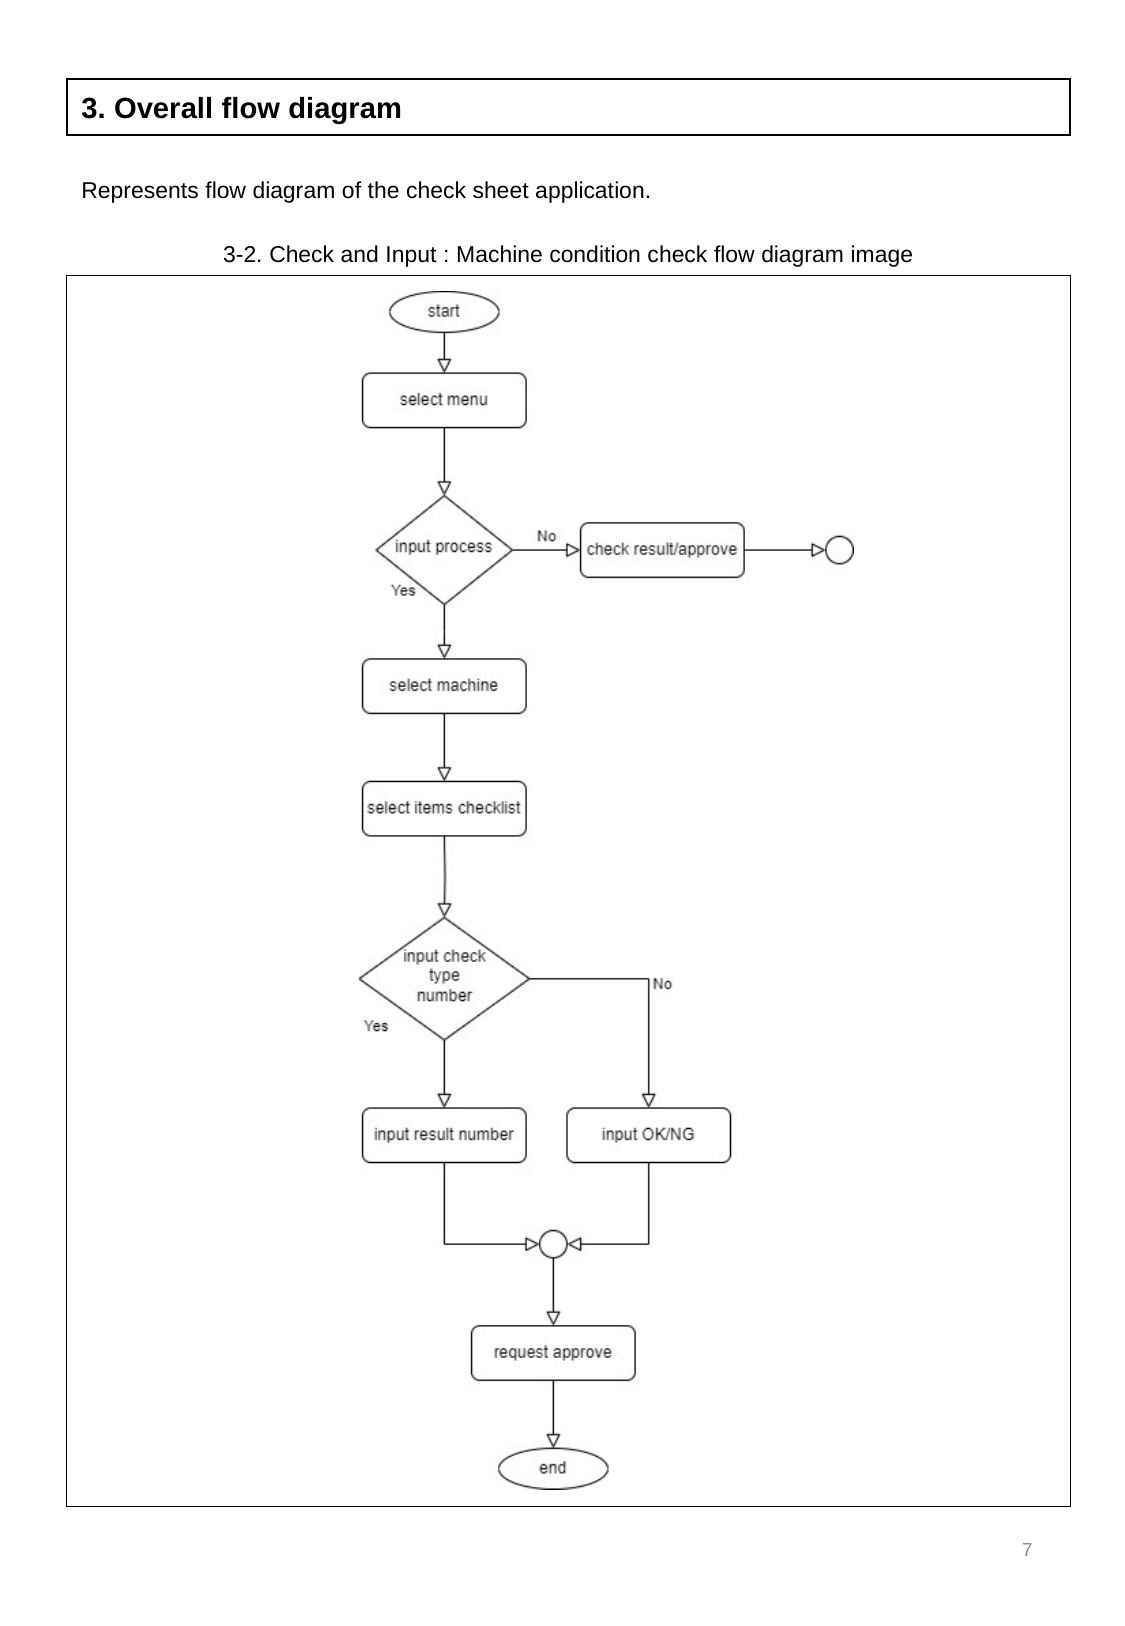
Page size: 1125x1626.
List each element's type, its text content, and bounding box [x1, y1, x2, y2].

text_box Represents flow diagram of the check sheet application. [66, 168, 1071, 211]
picture [358, 291, 854, 1490]
text_box 3-2. Check and Input : Machine condition check flow diagram image [66, 232, 1071, 274]
text_box 3. Overall flow diagram [66, 78, 1071, 136]
slide_number 7 [794, 1507, 1048, 1593]
text_box [66, 274, 1071, 1507]
